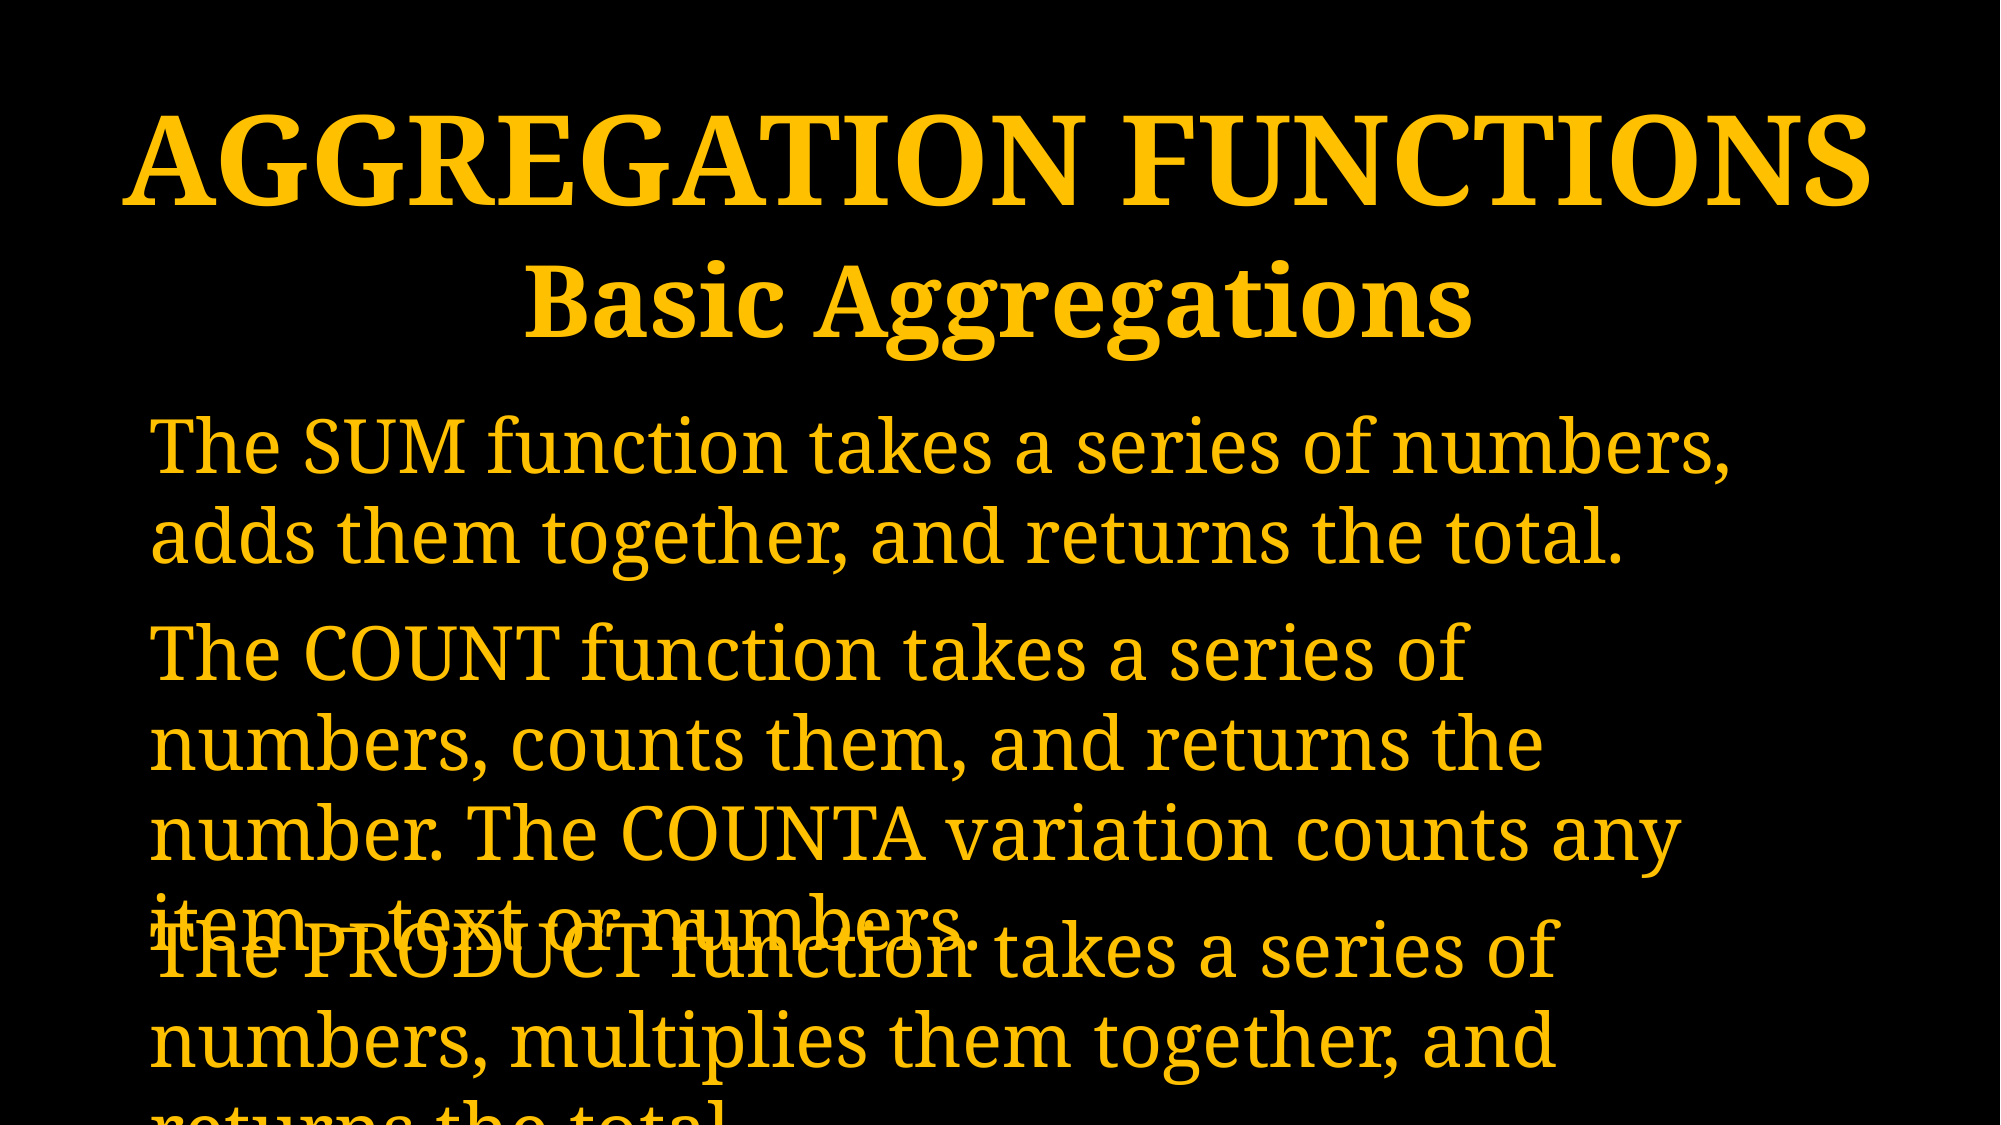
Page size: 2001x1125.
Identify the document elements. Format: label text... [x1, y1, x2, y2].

text_box Basic Aggregations [319, 229, 1681, 365]
text_box The SUM function takes a series of numbers, adds them together, and returns the total. [134, 391, 1784, 587]
text_box AGGREGATION FUNCTIONS [0, 73, 2000, 239]
text_box The COUNT function takes a series of numbers, counts them, and returns the number. The COUNTA variation counts any item – text or numbers. [134, 597, 1784, 894]
text_box The PRODUCT function takes a series of numbers, multiplies them together, and returns the total. [134, 894, 1784, 1125]
